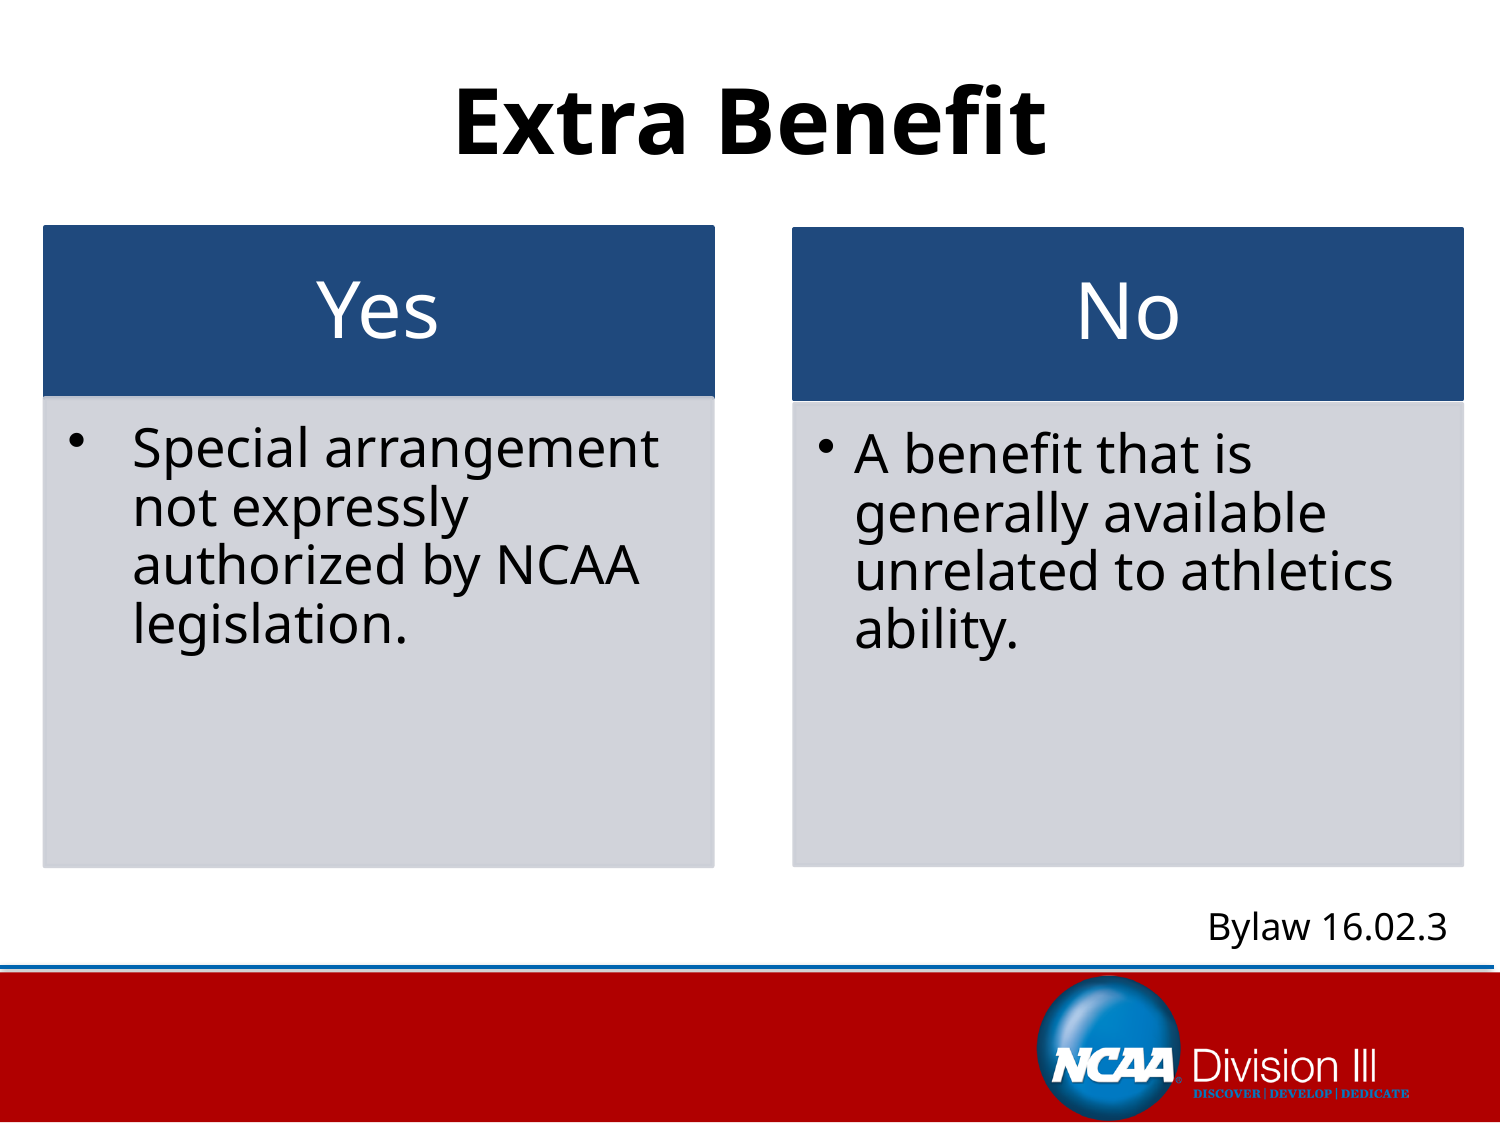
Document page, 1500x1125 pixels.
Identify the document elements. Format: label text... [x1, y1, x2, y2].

picture [1021, 947, 1423, 1125]
text_box Bylaw 16.02.3 [1111, 934, 1463, 956]
title Extra Benefit [75, 45, 1425, 189]
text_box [43, 190, 1464, 927]
